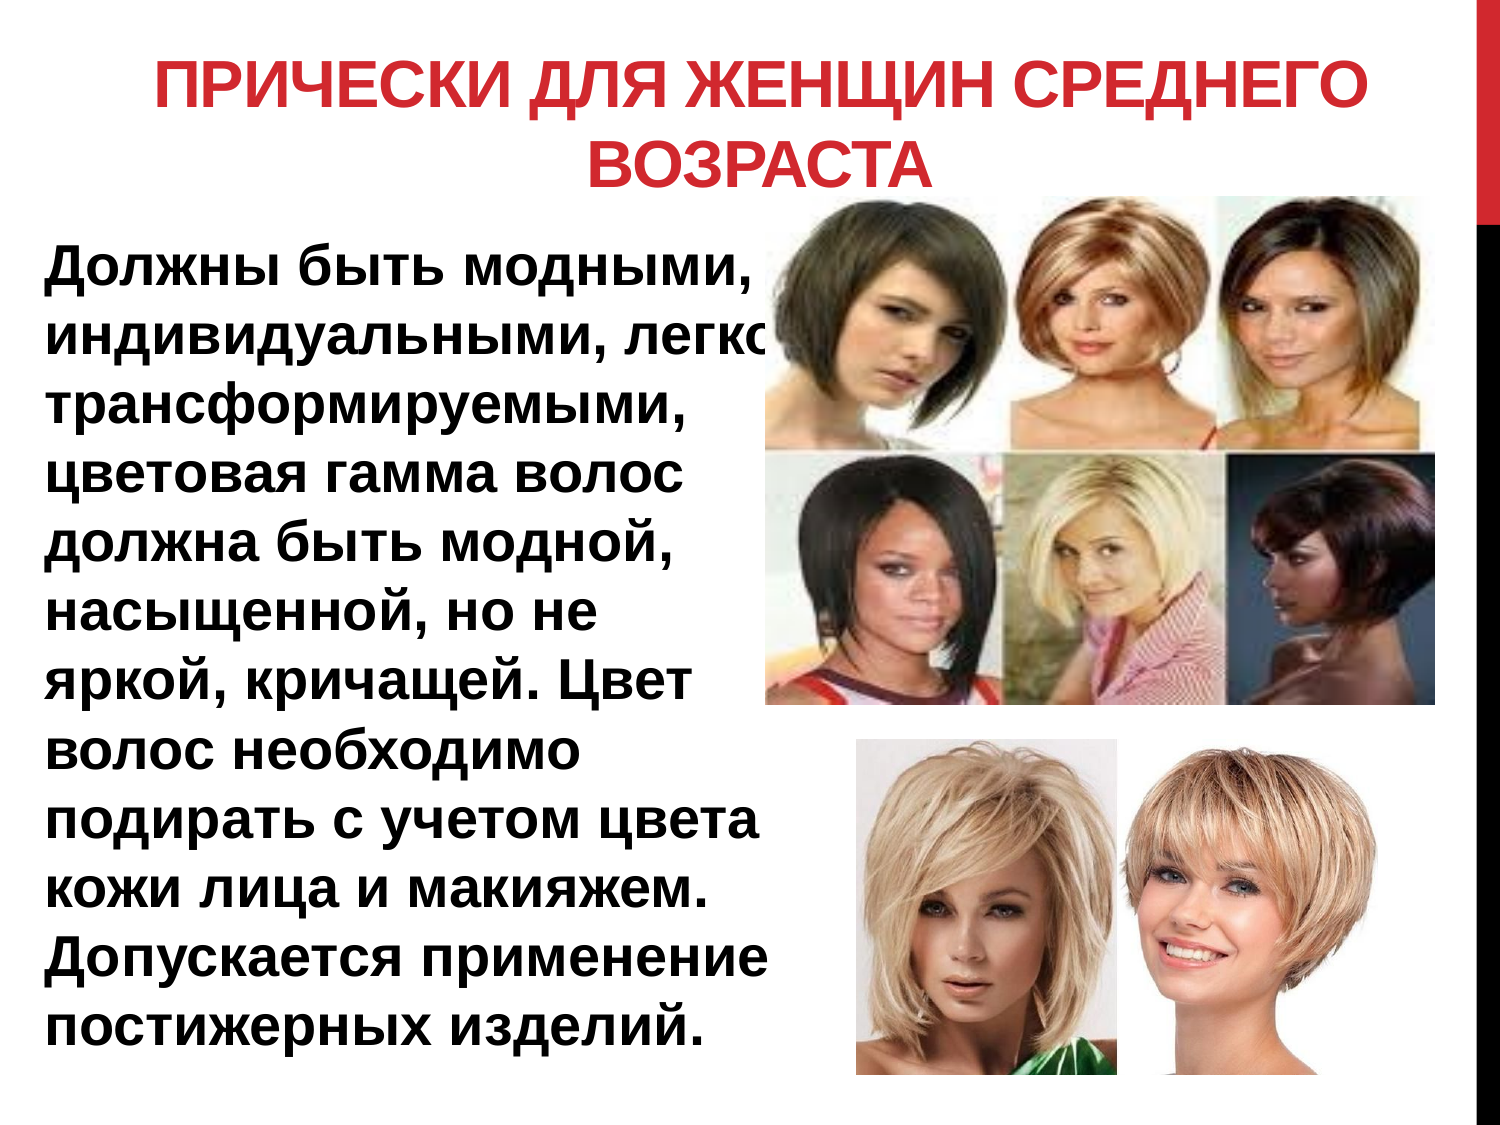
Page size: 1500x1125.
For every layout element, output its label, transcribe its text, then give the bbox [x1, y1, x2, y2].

picture [765, 195, 1436, 705]
picture [855, 739, 1379, 1076]
list Должны быть модными, индивидуальными, легко трансформируемыми, цветовая гамма волос должна быть модной, насыщенной, но не яркой, кричащей. Цвет волос необходимо подирать с учетом цвета кожи лица и макияжем. Допускается применение постижерных изделий. [29, 219, 808, 1071]
title Прически для женщин среднего возраста [75, 25, 1447, 209]
